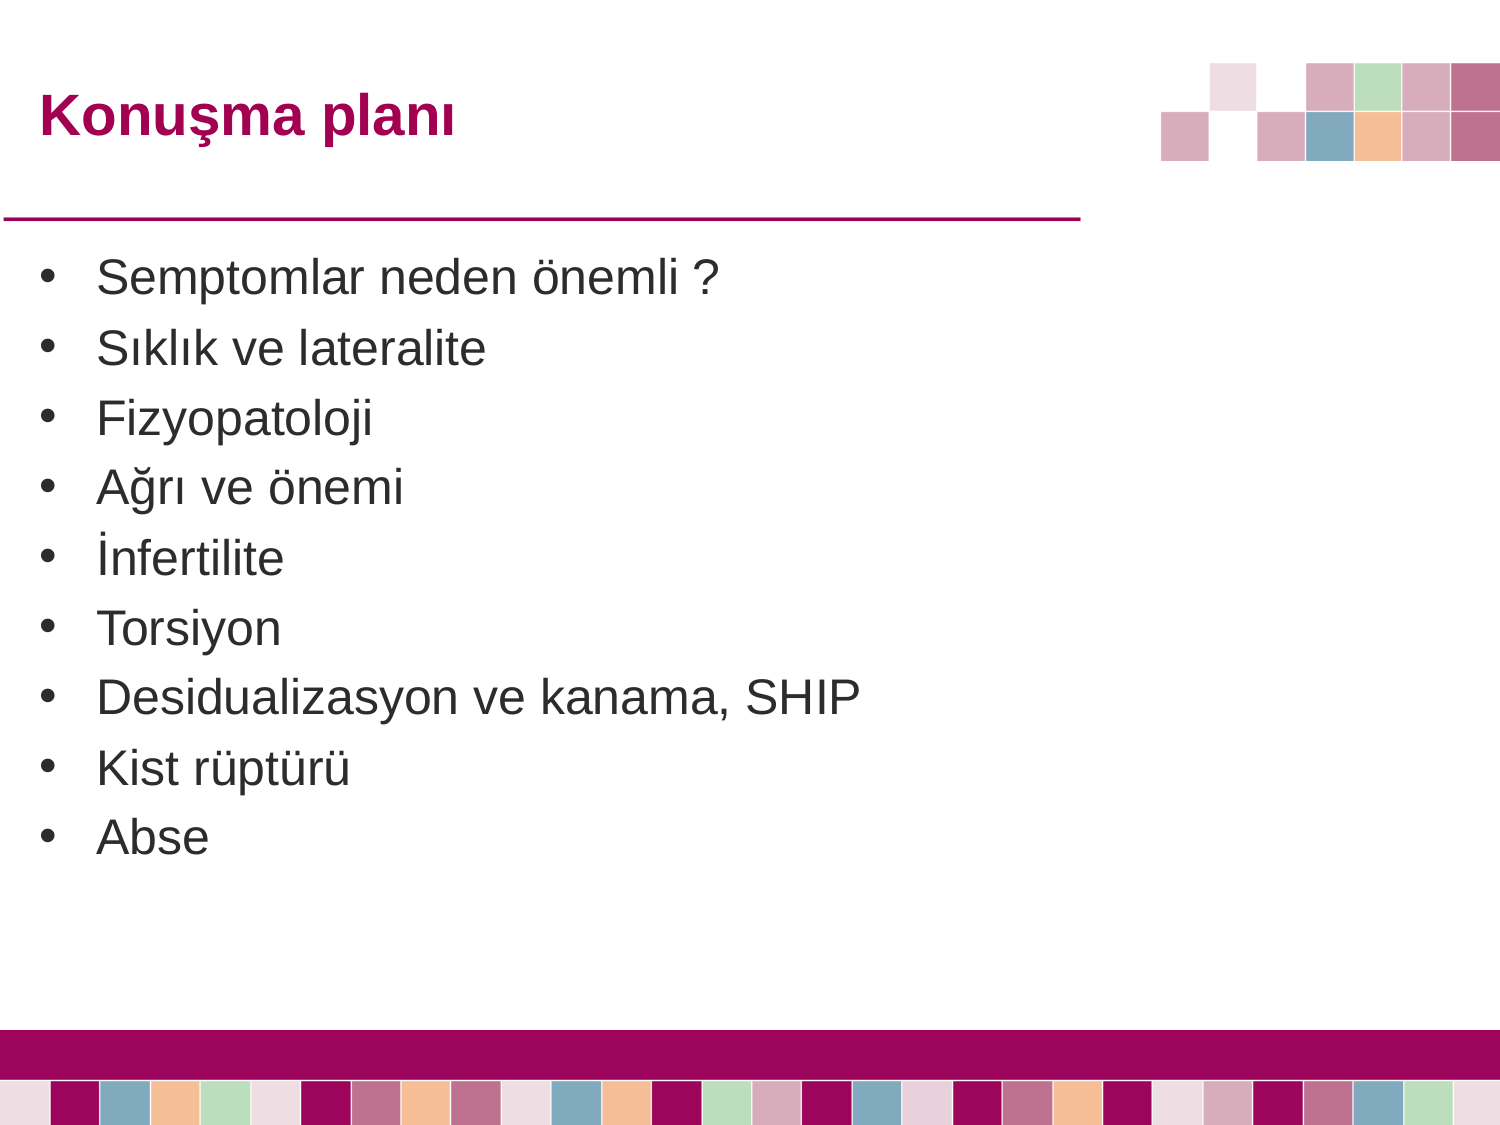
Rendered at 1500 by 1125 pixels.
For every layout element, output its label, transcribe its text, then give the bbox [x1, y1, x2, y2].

picture [1149, 62, 1500, 161]
picture [0, 1030, 1500, 1125]
title Konuşma planı [24, 12, 1138, 213]
picture [0, 212, 1088, 227]
list Semptomlar neden önemli ? Sıklık ve lateralite Fizyopatoloji Ağrı ve önemi İnfertilite Torsiyon Desidualizasyon ve kanama, SHIP Kist rüptürü Abse [24, 237, 1476, 1013]
